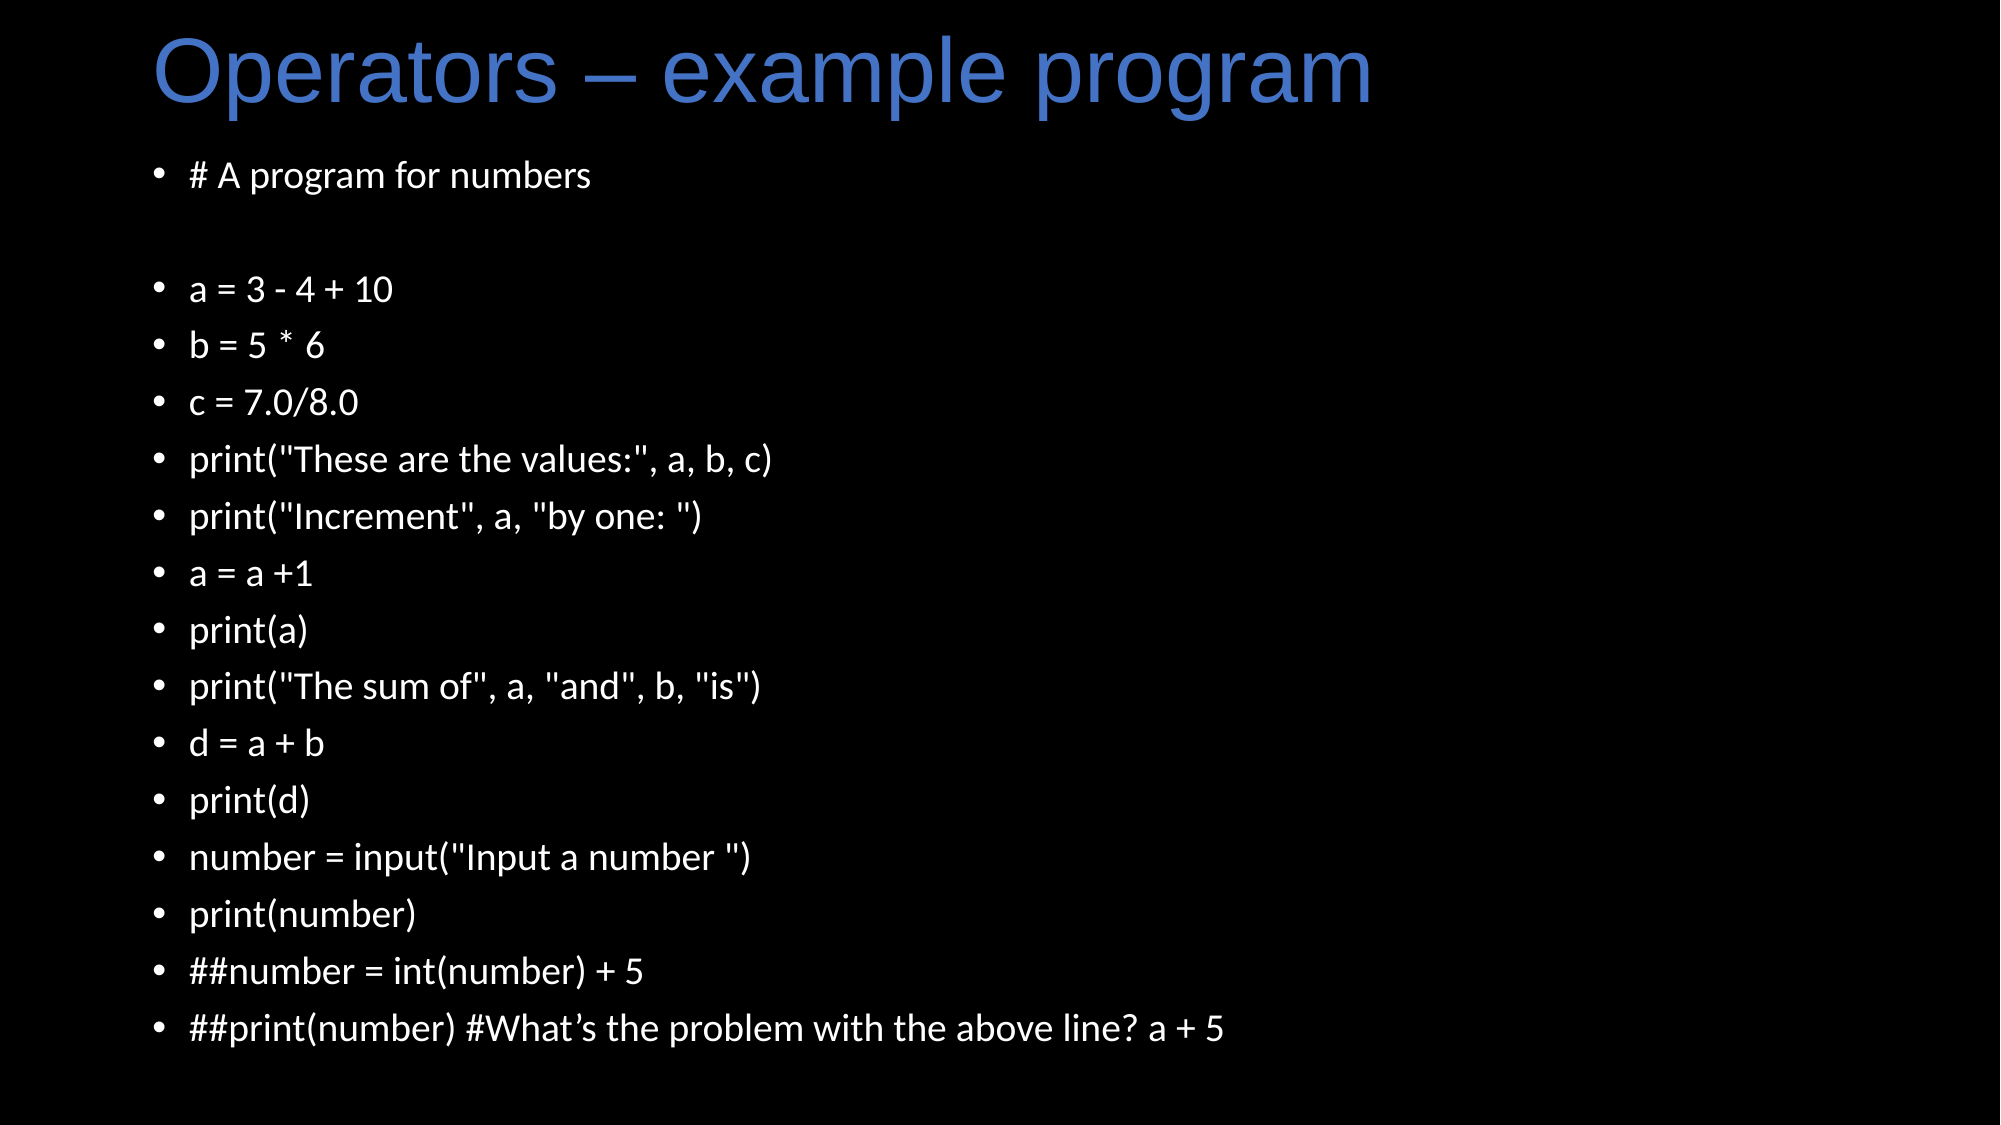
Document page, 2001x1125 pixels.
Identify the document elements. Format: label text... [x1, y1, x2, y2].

list # A program for numbers a = 3 - 4 + 10 b = 5 * 6 c = 7.0/8.0 print("These are the values:", a, b, c) print("Increment", a, "by one: ") a = a +1 print(a) print("The sum of", a, "and", b, "is") d = a + b print(d) number = input("Input a number ") print(number) ##number = int(number) + 5 ##print(number) #What’s the problem with the above line? a + 5 [137, 146, 1863, 1068]
title Operators – example program [137, 0, 1863, 146]
